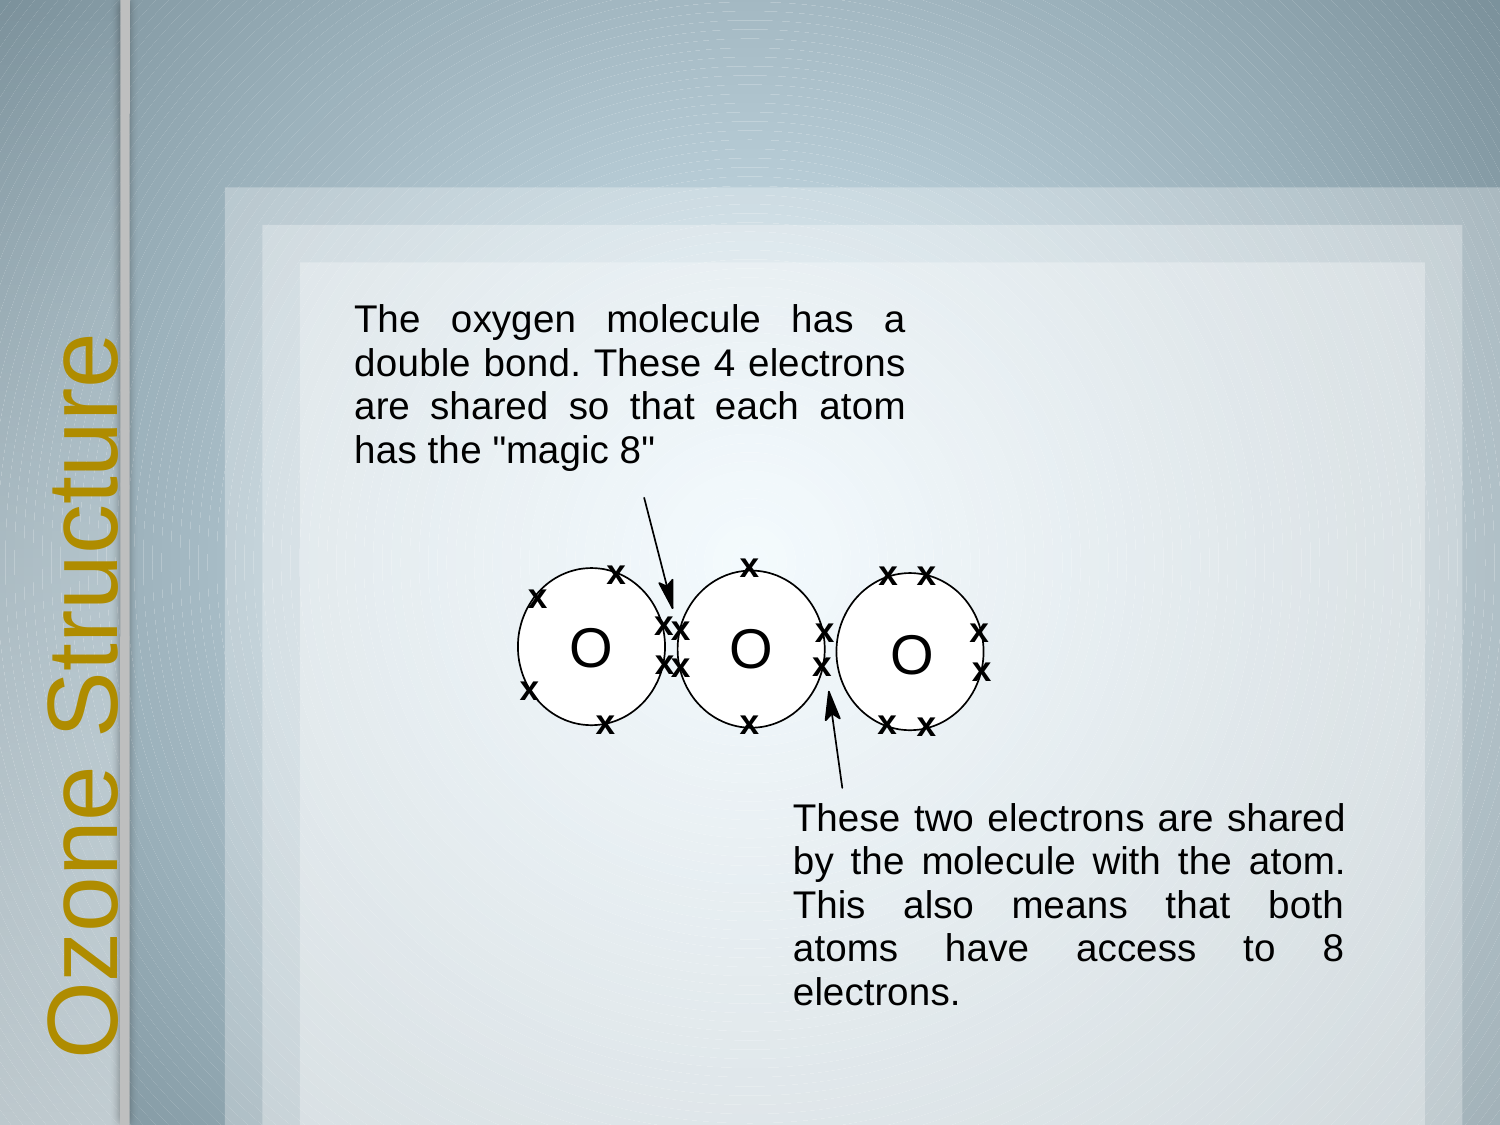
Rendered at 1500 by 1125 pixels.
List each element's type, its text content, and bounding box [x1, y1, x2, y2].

title Ozone Structure [6, 50, 146, 1075]
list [338, 268, 1361, 1044]
